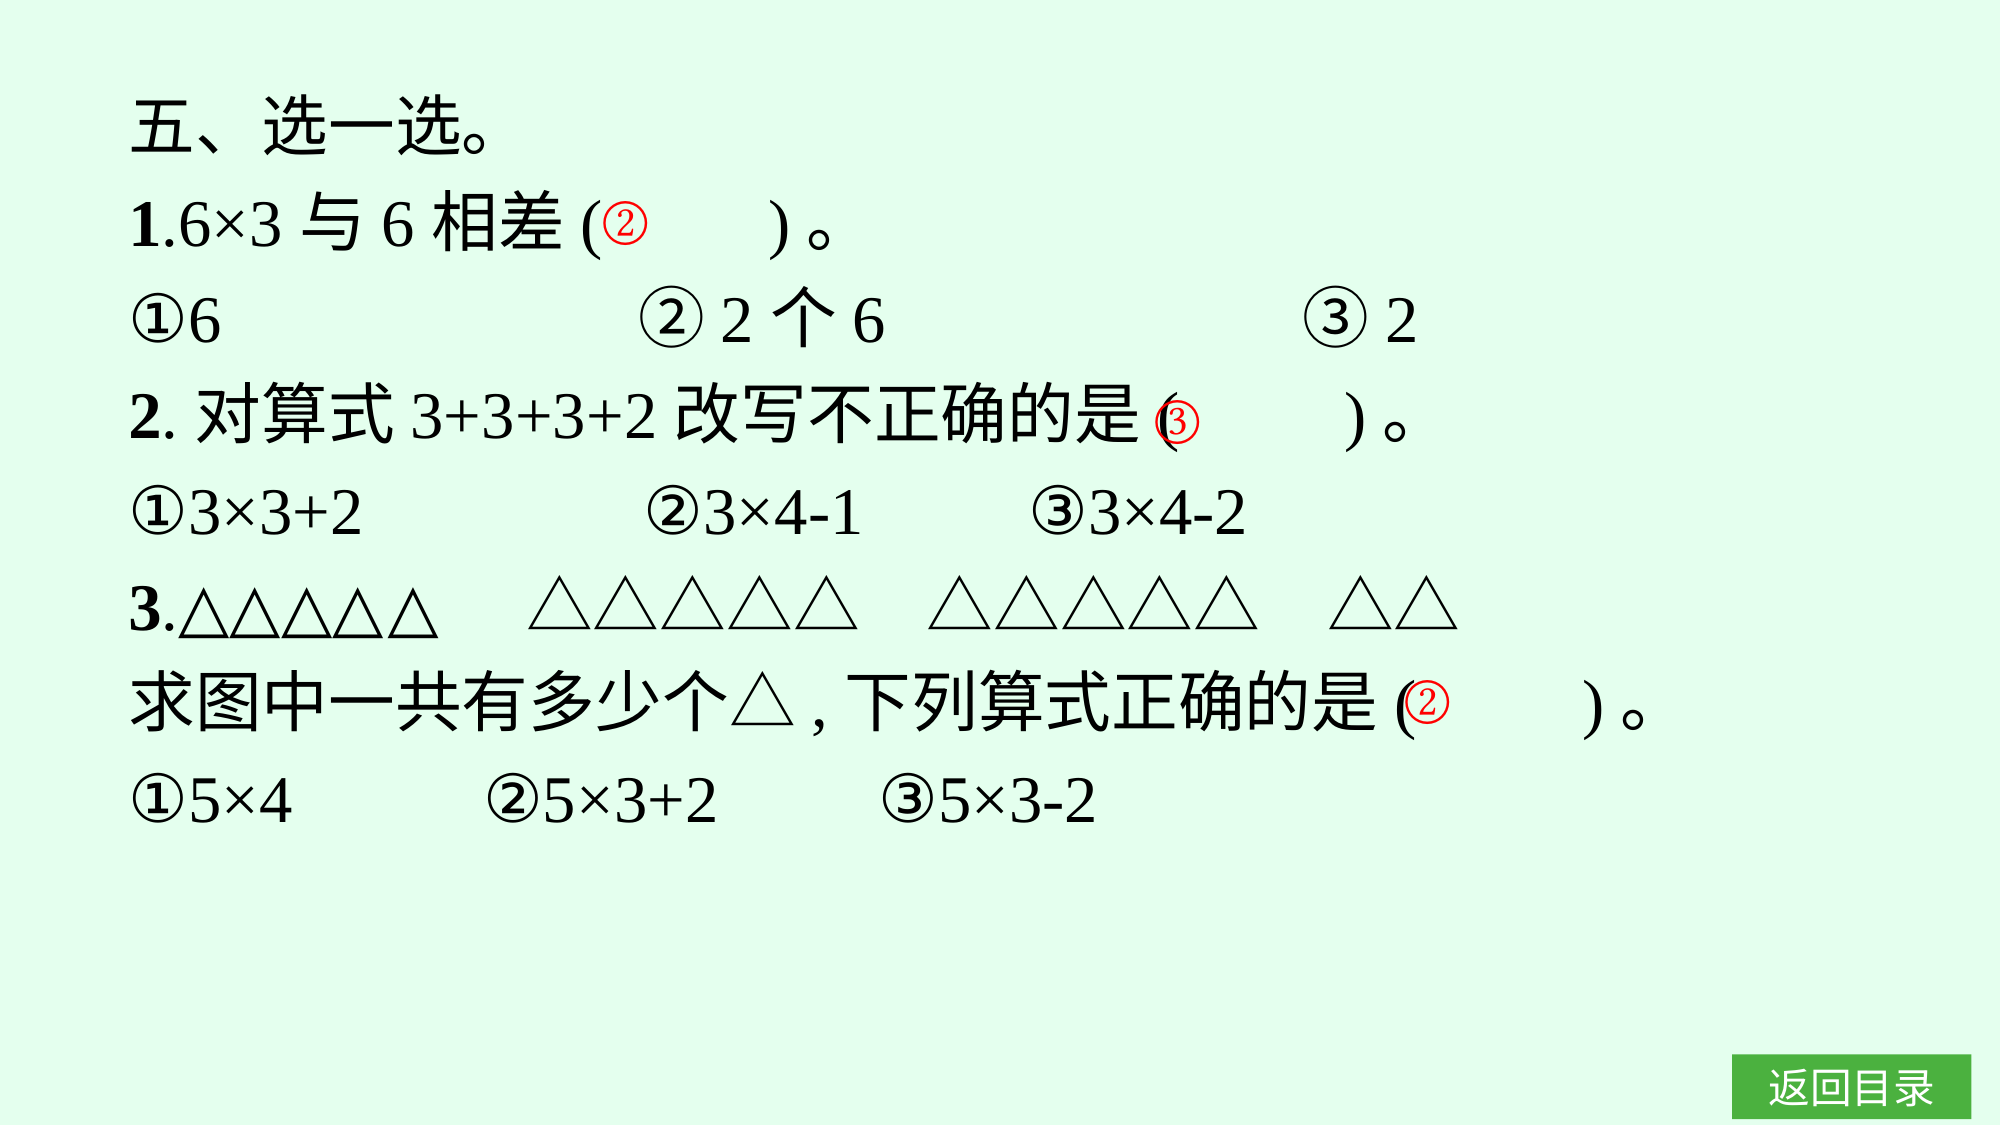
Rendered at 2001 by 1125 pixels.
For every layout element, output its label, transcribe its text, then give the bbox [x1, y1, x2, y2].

text_box ② [1387, 633, 1469, 745]
text_box ③ [1137, 353, 1219, 464]
text_box ② [585, 154, 667, 266]
text_box 五、选一选。 1.6×3与6相差( )。 ①6 ②2个6 ③2 2.对算式3+3+3+2改写不正确的是( )。 ①3×3+2 ②3×4-1 ③3×4-2 3.△△△△△ △△△△△ △△△△△ △△ 求图中一共有多少个△,下列算式正确的是( )。 ①5×4 ②5×3+2 ③5×3-2 [113, 60, 1887, 843]
